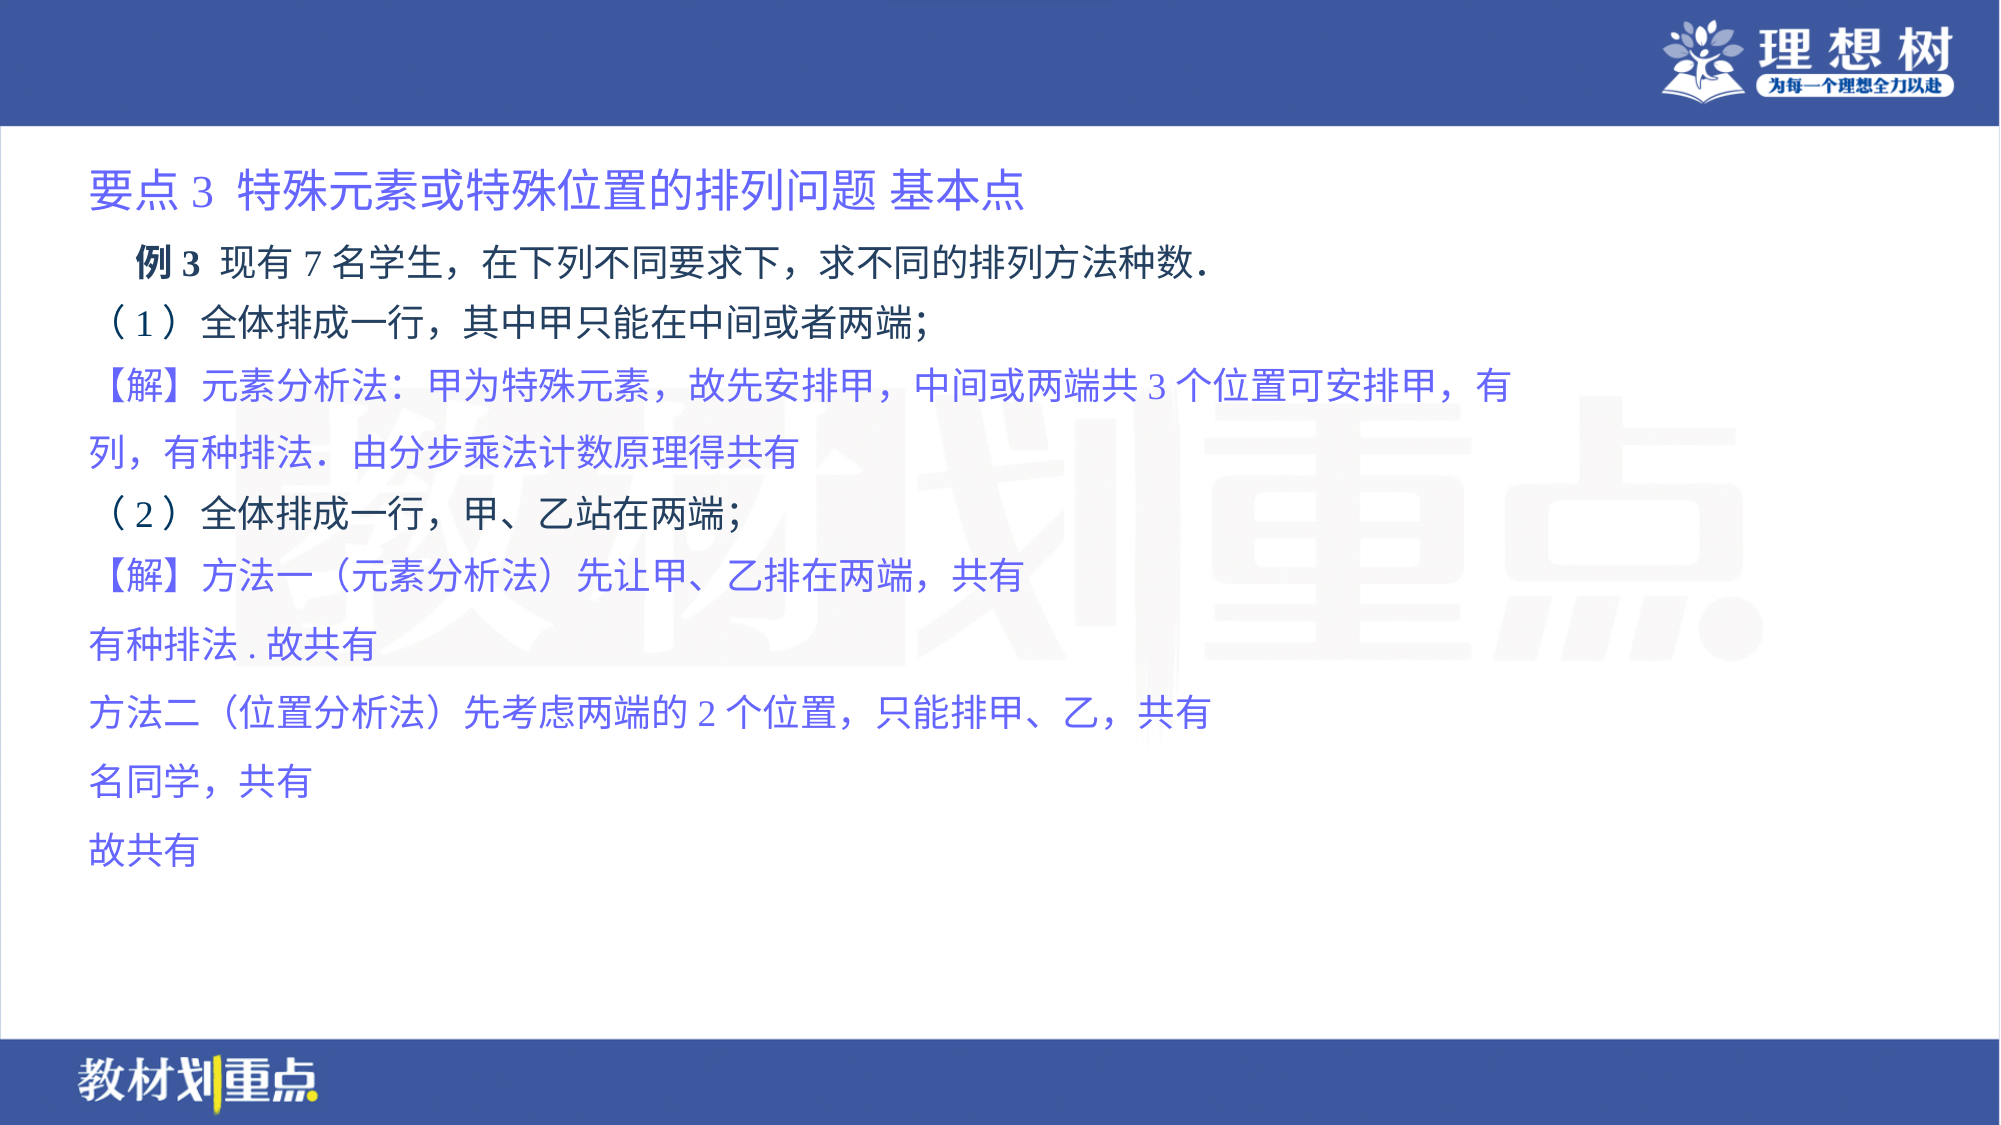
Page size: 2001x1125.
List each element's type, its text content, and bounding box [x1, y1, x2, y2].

picture [0, 0, 2000, 1125]
text_box 要点3 特殊元素或特殊位置的排列问题 基本点 [88, 135, 1911, 217]
text_box （1）全体排成一行，其中甲只能在中间或者两端； [88, 277, 1911, 337]
text_box 例3 现有7名学生，在下列不同要求下，求不同的排列方法种数． [88, 217, 1911, 277]
text_box （2）全体排成一行，甲、乙站在两端； [88, 468, 1911, 528]
